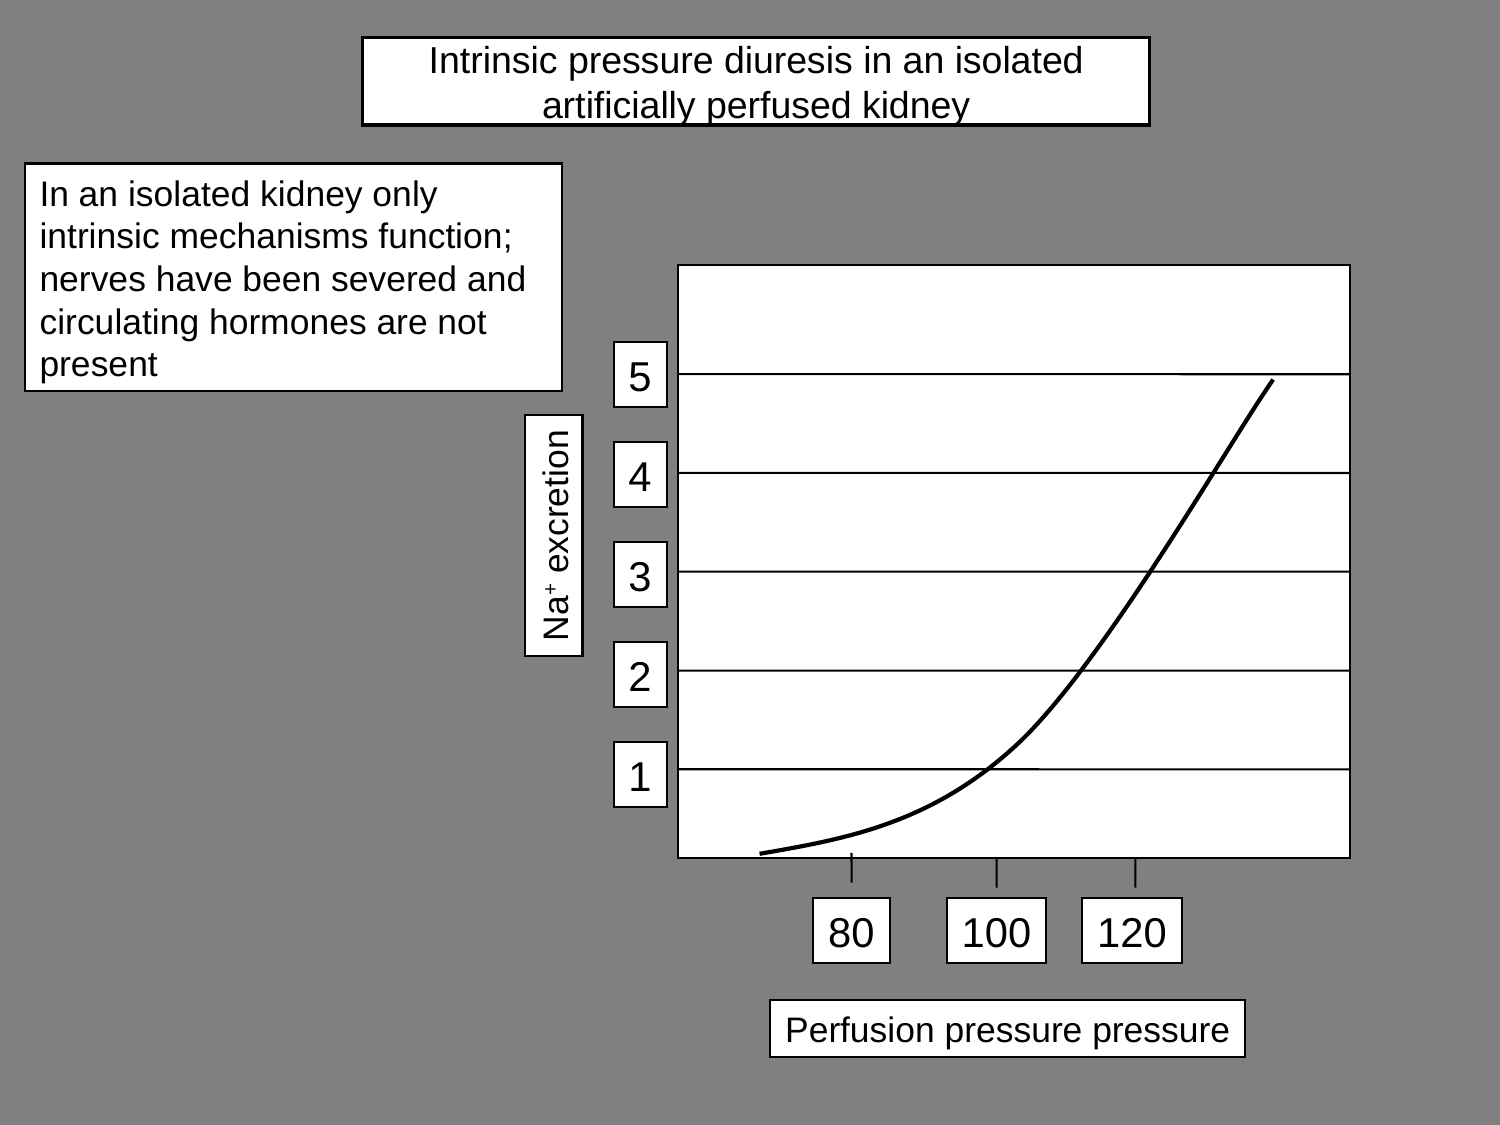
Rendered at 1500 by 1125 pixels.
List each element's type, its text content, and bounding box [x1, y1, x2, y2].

title Intrinsic pressure diuresis in an isolated artificially perfused kidney [361, 36, 1151, 126]
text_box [524, 265, 1351, 1060]
text_box In an isolated kidney only intrinsic mechanisms function; nerves have been severed and circulating hormones are not present [24, 163, 562, 391]
